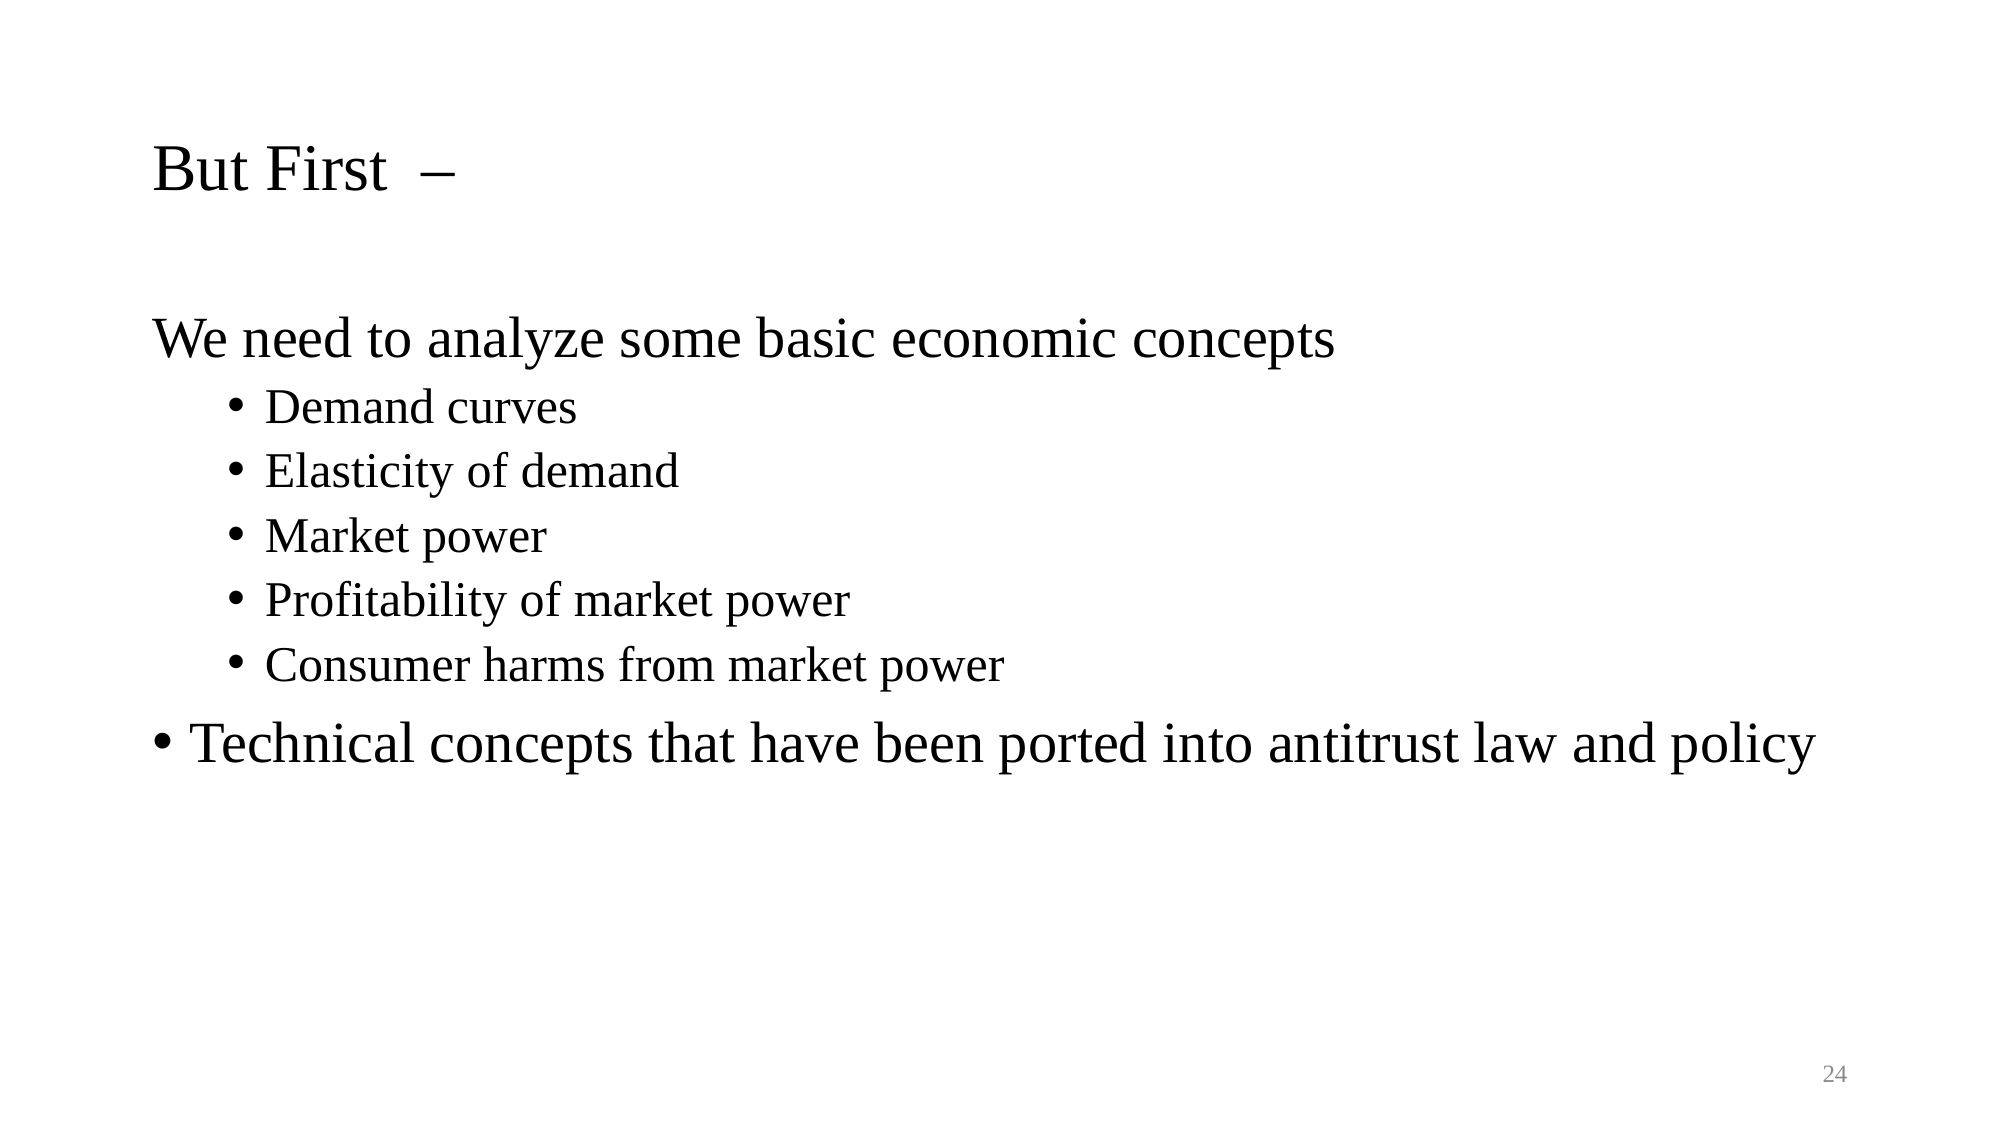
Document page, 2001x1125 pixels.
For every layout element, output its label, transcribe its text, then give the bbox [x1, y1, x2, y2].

list We need to analyze some basic economic concepts Demand curves Elasticity of demand Market power Profitability of market power Consumer harms from market power Technical concepts that have been ported into antitrust law and policy [137, 299, 1863, 1014]
title But First – [137, 59, 1863, 278]
slide_number 24 [1412, 1042, 1863, 1103]
